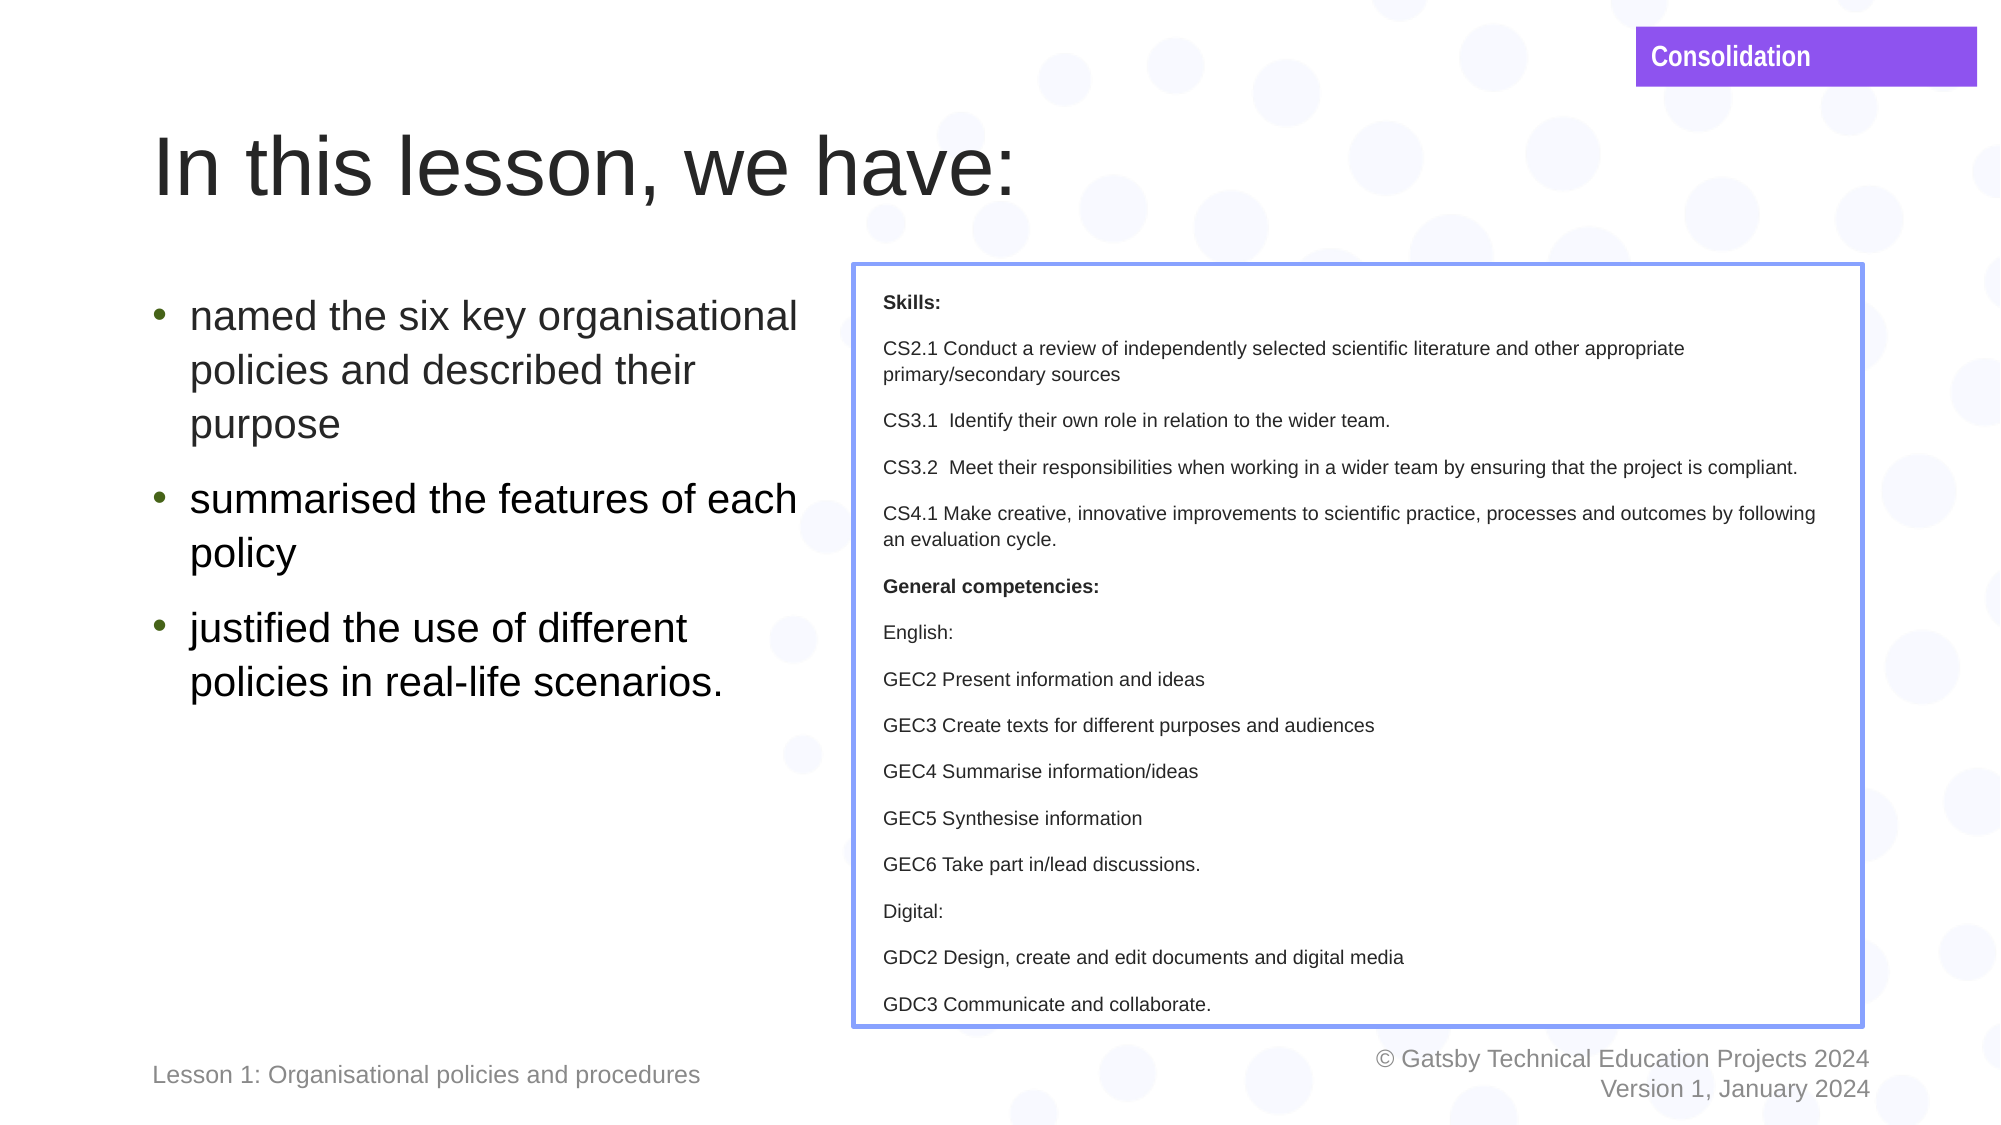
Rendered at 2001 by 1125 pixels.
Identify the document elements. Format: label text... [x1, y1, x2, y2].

text_box Skills: CS2.1 Conduct a review of independently selected scientific literature and other appropriate primary/secondary sources CS3.1 Identify their own role in relation to the wider team. CS3.2 Meet their responsibilities when working in a wider team by ensuring that the project is compliant. CS4.1 Make creative, innovative improvements to scientific practice, processes and outcomes by following an evaluation cycle. General competencies: English: GEC2 Present information and ideas GEC3 Create texts for different purposes and audiences GEC4 Summarise information/ideas GEC5 Synthesise information GEC6 Take part in/lead discussions. Digital: GDC2 Design, create and edit documents and digital media GDC3 Communicate and collaborate. [853, 264, 1863, 1027]
list Consolidation [1636, 26, 1978, 87]
title In this lesson, we have: [137, 59, 1863, 277]
list Lesson 1: Organisational policies and procedures [137, 1042, 829, 1103]
list named the six key organisational policies and described their purpose summarised the features of each policy justified the use of different policies in real-life scenarios. [137, 277, 853, 1014]
